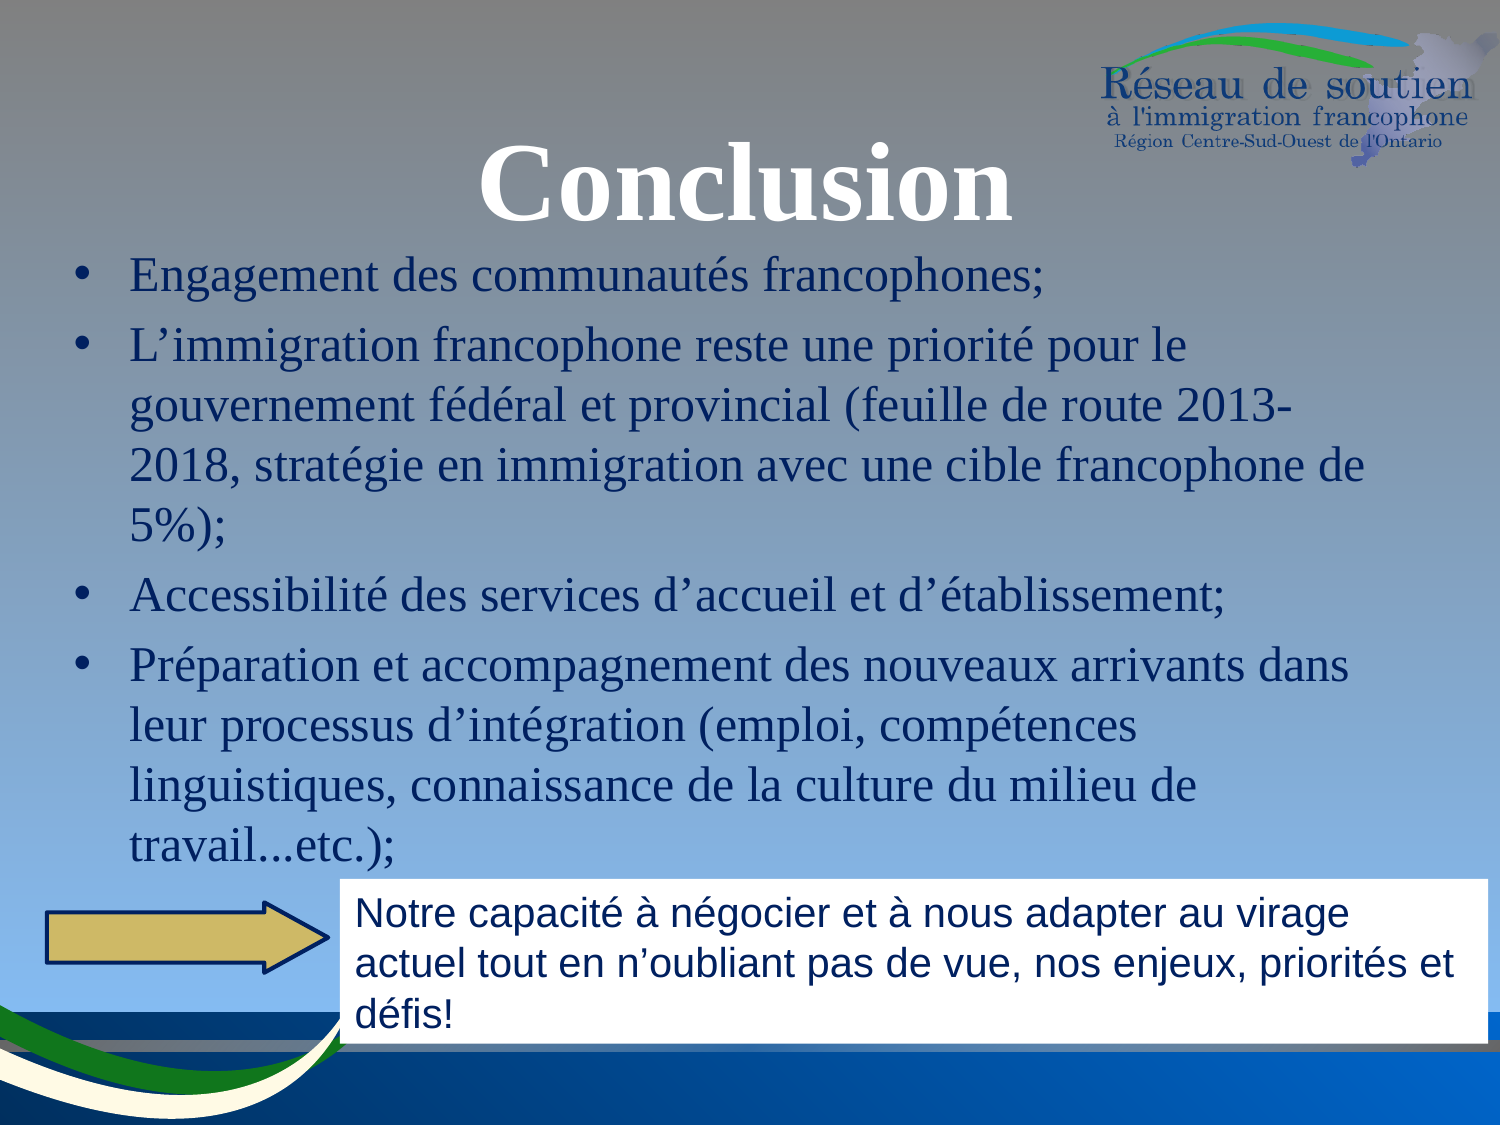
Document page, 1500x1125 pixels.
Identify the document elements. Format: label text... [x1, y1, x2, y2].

text_box [44, 900, 331, 975]
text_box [398, 1012, 1500, 1125]
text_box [0, 984, 394, 1125]
text_box Notre capacité à négocier et à nous adapter au virage actuel tout en n’oubliant pas de vue, nos enjeux, priorités et défis! [339, 878, 1489, 1010]
picture [1101, 23, 1500, 169]
list Engagement des communautés francophones; L’immigration francophone reste une priorité pour le gouvernement fédéral et provincial (feuille de route 2013-2018, stratégie en immigration avec une cible francophone de 5%); Accessibilité des services d’accueil et d’établissement; Préparation et accompagnement des nouveaux arrivants dans leur processus d’intégration (emploi, compétences linguistiques, connaissance de la culture du milieu de travail...etc.); [58, 234, 1409, 973]
title Conclusion [70, 105, 1421, 247]
